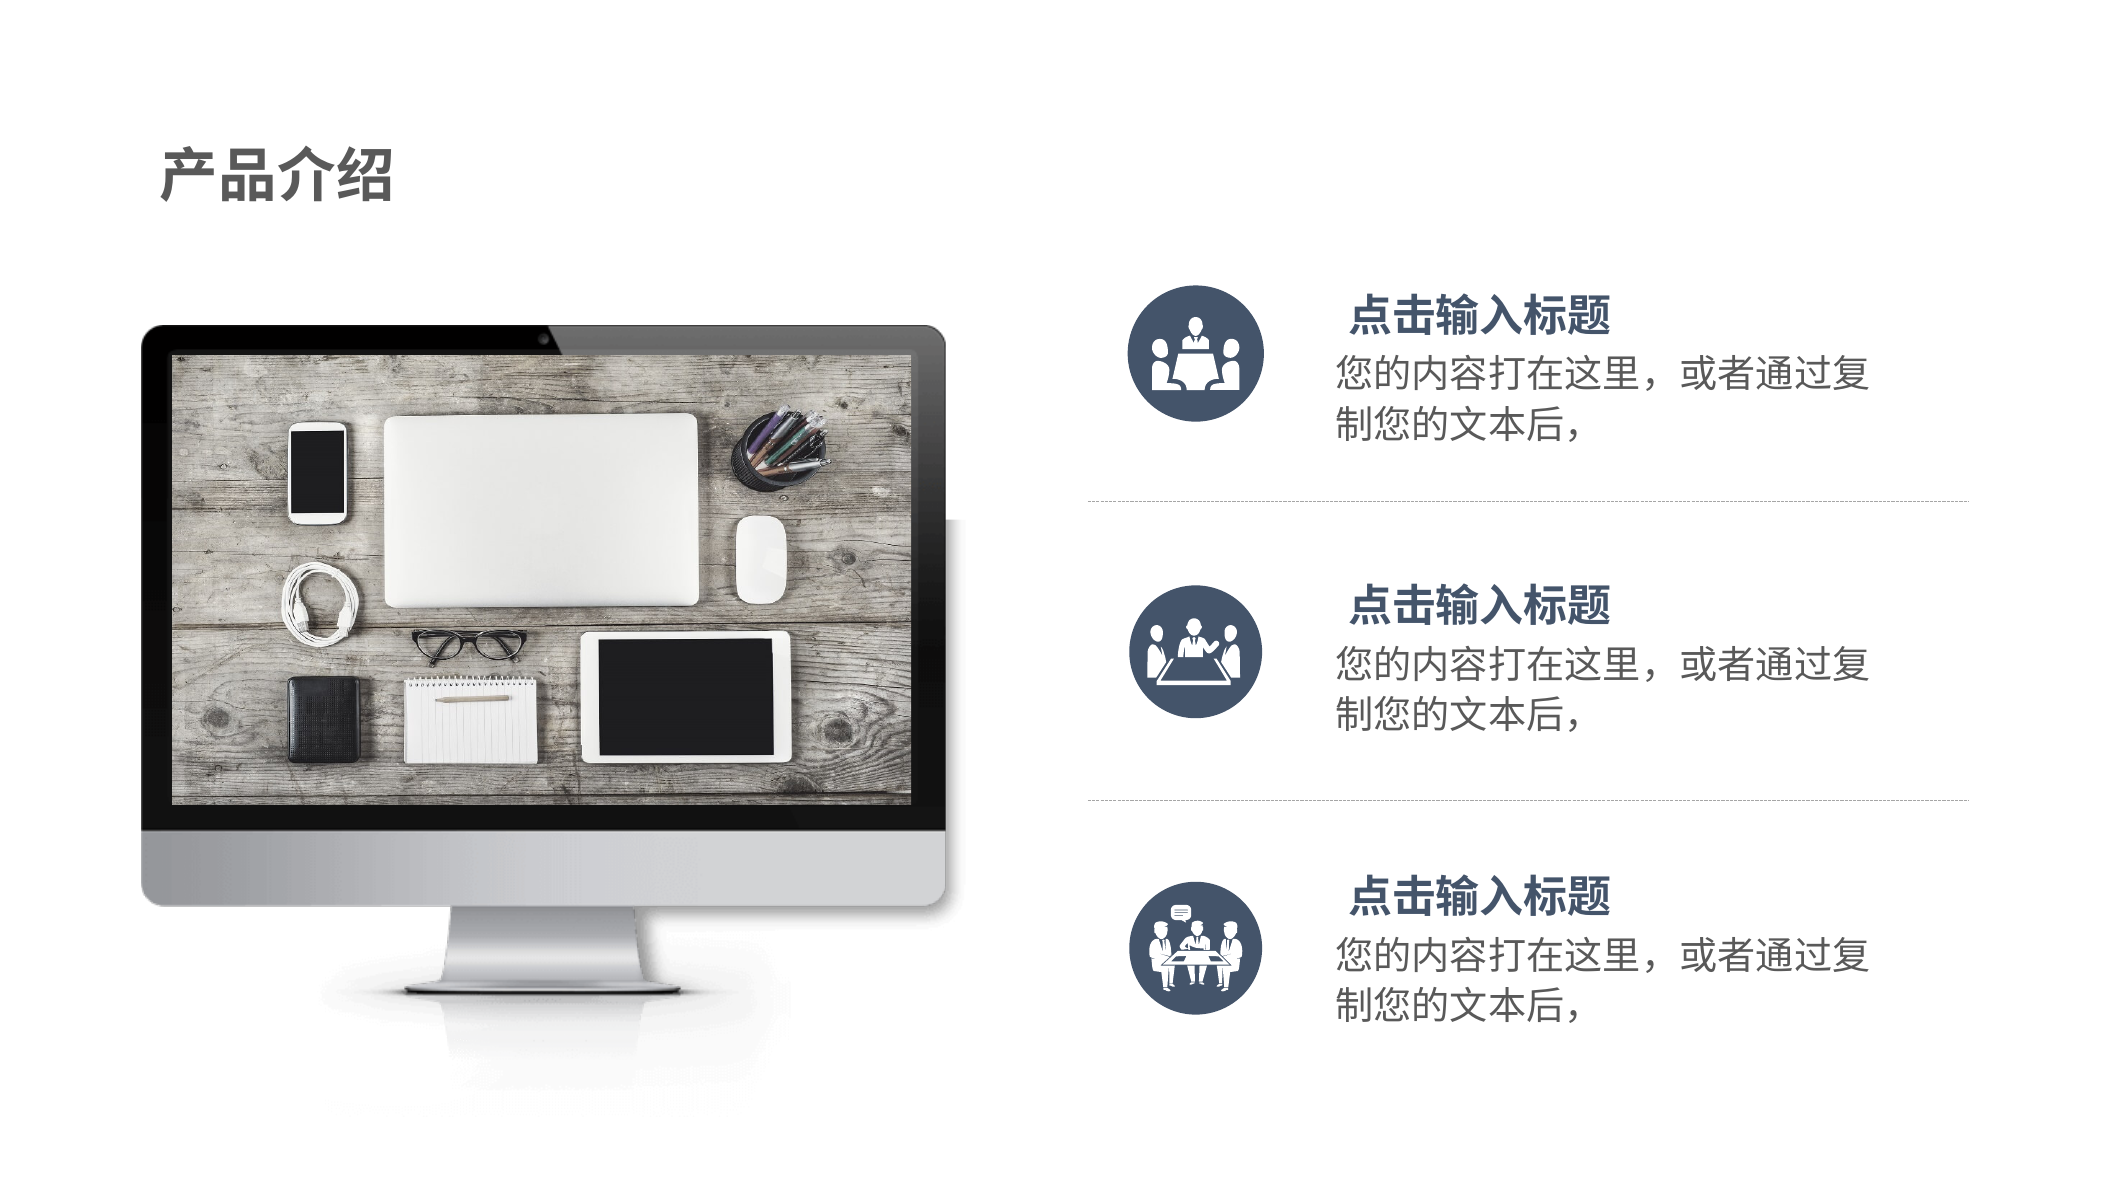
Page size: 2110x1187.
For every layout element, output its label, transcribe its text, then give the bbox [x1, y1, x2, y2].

text_box 您的内容打在这里，或者通过复制您的文本后， [1320, 337, 1919, 469]
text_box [1127, 285, 1264, 422]
title 产品介绍 [145, 63, 1965, 293]
text_box 点击输入标题 [1319, 566, 1736, 643]
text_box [1129, 881, 1263, 1015]
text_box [1129, 585, 1263, 719]
text_box 您的内容打在这里，或者通过复制您的文本后， [1320, 628, 1919, 760]
text_box 点击输入标题 [1319, 276, 1736, 352]
text_box 点击输入标题 [1319, 857, 1736, 934]
picture [141, 325, 969, 1117]
text_box 您的内容打在这里，或者通过复制您的文本后， [1320, 919, 1919, 1050]
